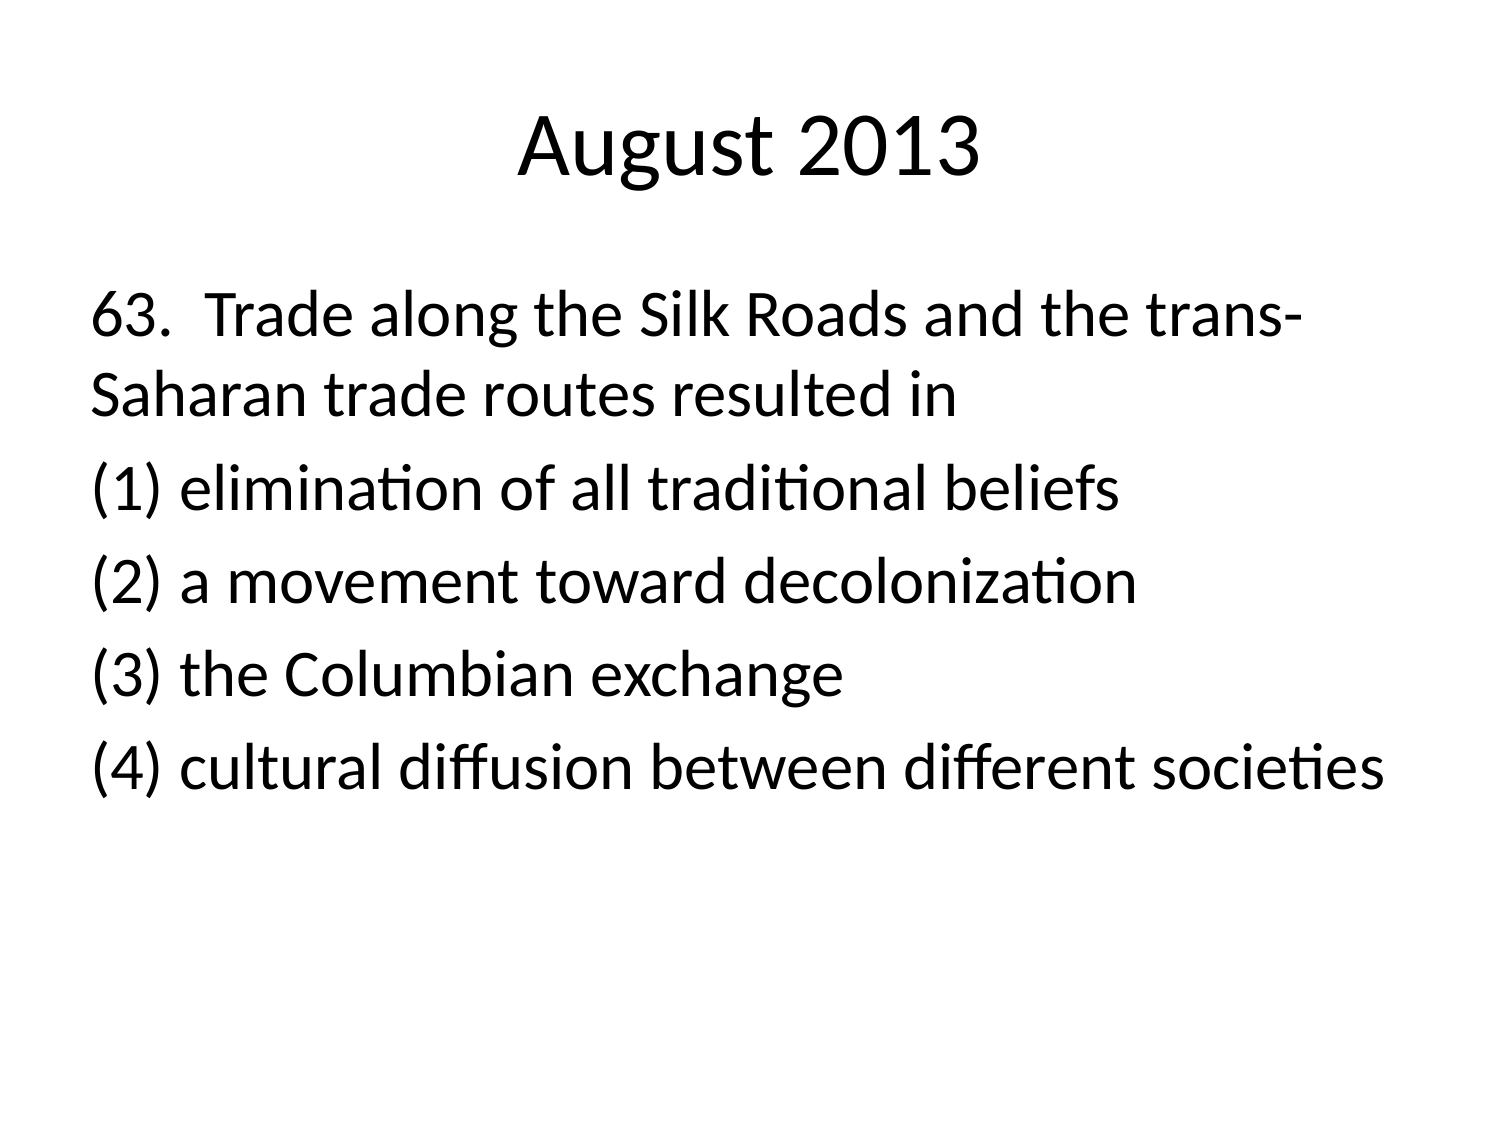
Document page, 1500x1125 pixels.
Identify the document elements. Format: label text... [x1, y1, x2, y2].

list 63. Trade along the Silk Roads and the trans-Saharan trade routes resulted in (1) elimination of all traditional beliefs (2) a movement toward decolonization (3) the Columbian exchange (4) cultural diffusion between different societies [75, 262, 1425, 1005]
title August 2013 [75, 45, 1425, 233]
